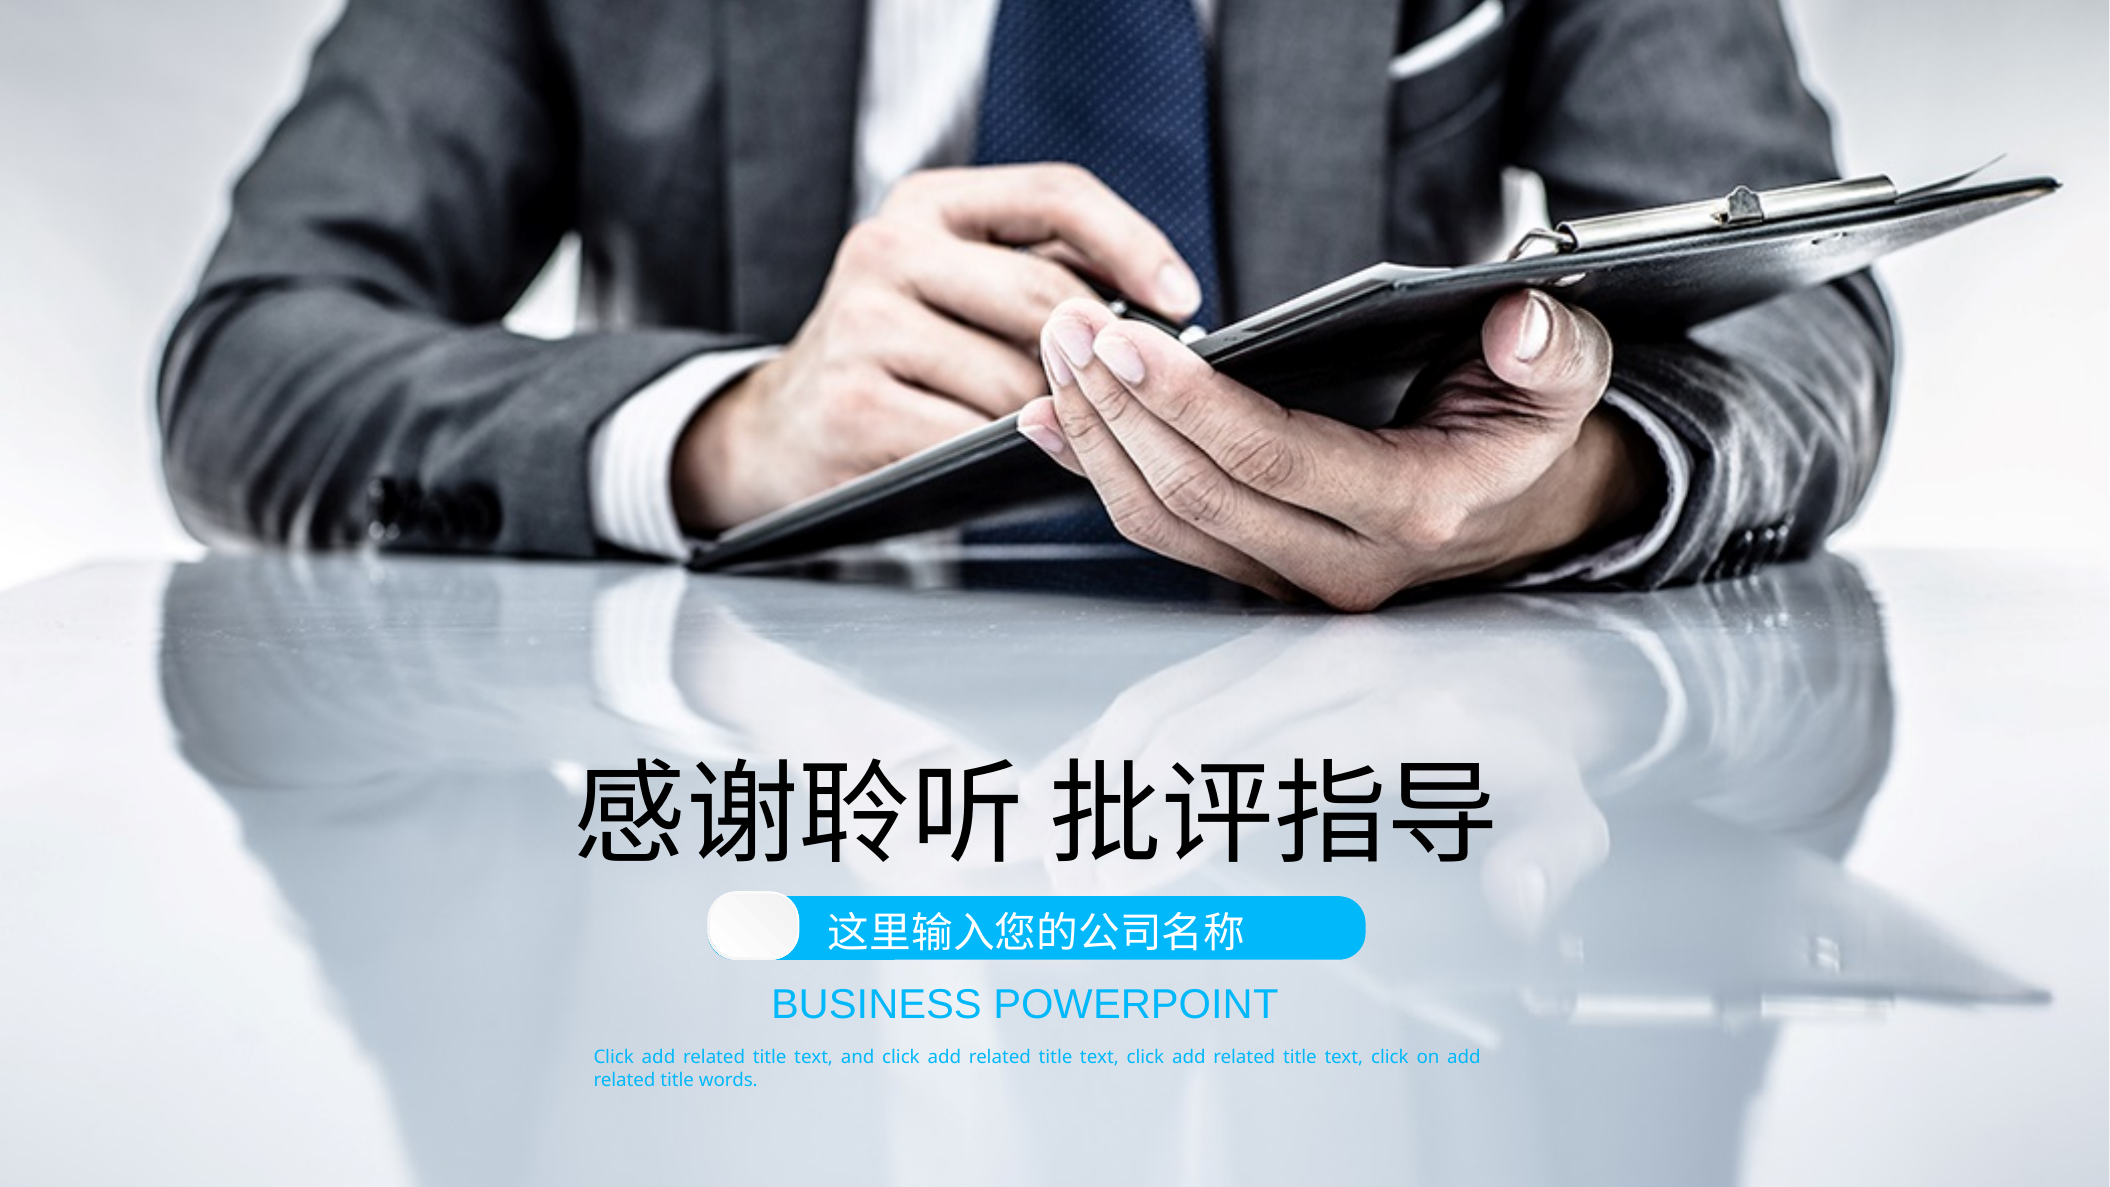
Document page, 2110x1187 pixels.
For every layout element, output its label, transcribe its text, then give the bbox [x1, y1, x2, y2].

text_box BUSINESS POWERPOINT [759, 971, 1314, 1033]
text_box [0, 0, 2110, 1187]
text_box [800, 895, 1367, 961]
text_box 这里输入您的公司名称 [755, 898, 1319, 964]
text_box Click add related title text, and click add related title text, click add related title text, click on add related title words. [582, 1039, 1491, 1096]
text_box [707, 891, 800, 960]
text_box 感谢聆听 批评指导 [562, 734, 1511, 882]
